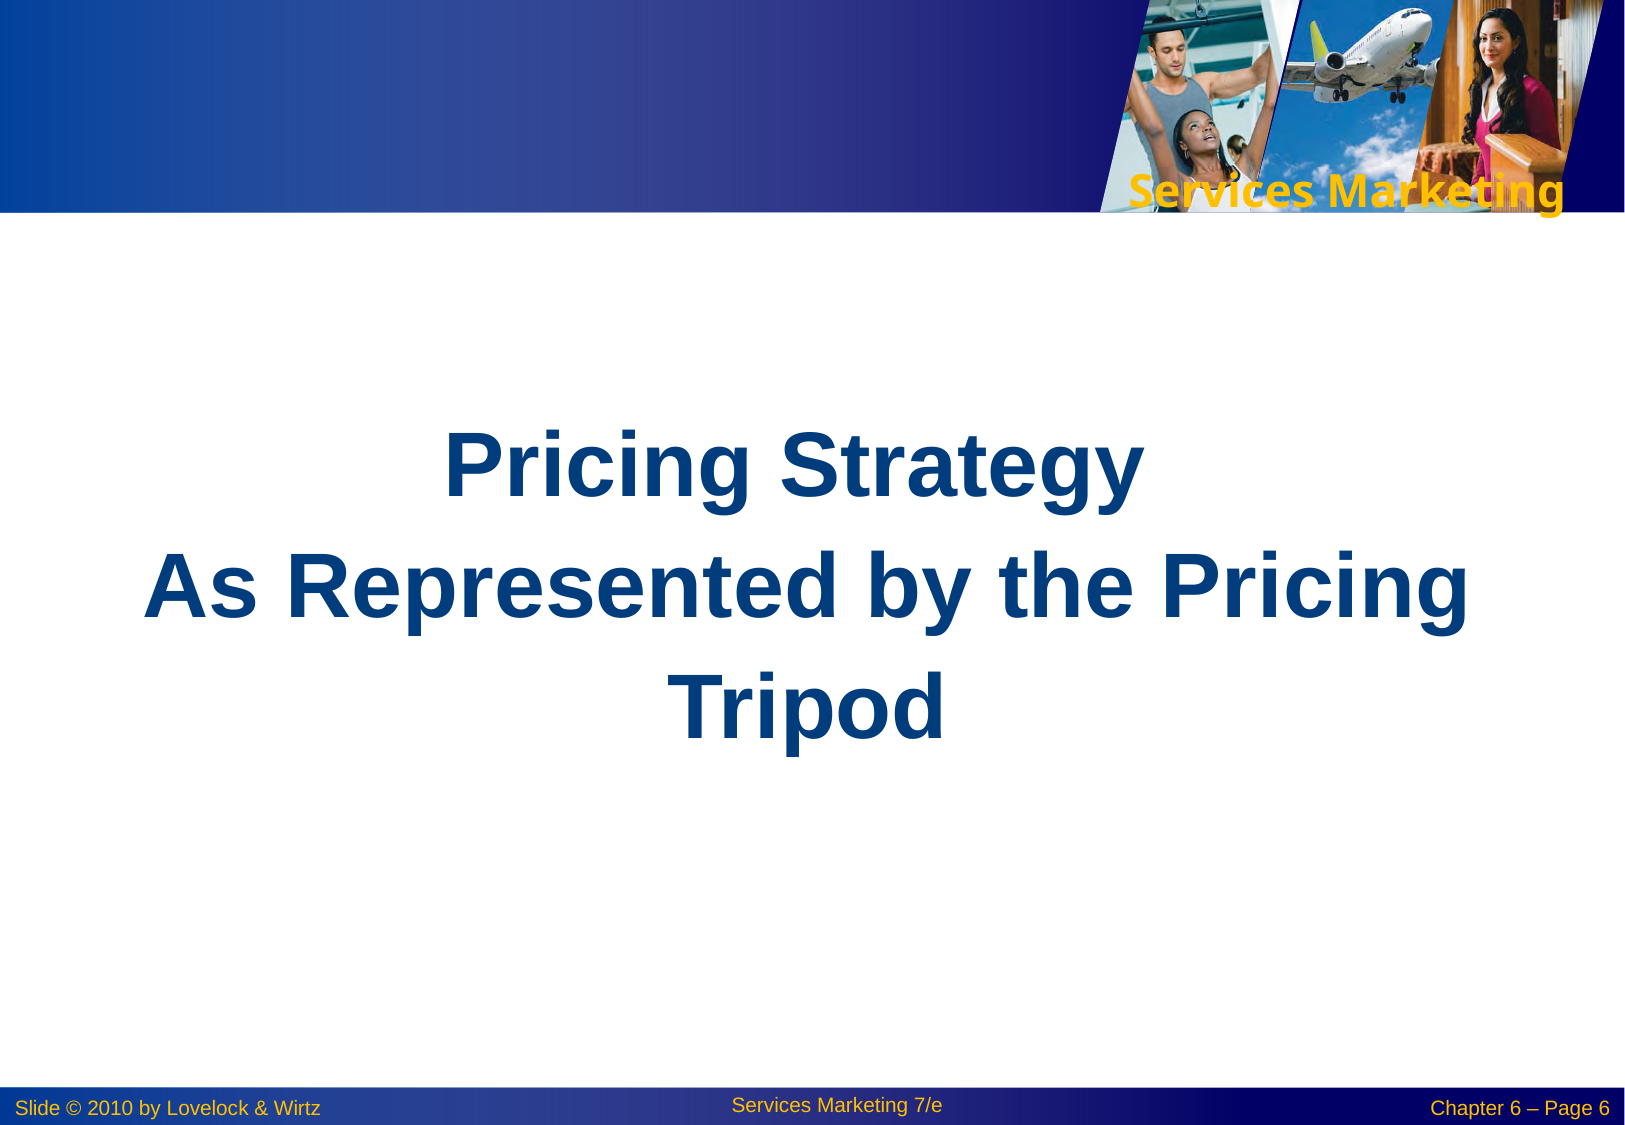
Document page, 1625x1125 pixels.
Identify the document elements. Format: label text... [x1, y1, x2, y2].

text_box Pricing Strategy As Represented by the Pricing Tripod [115, 410, 1500, 740]
picture [1100, 0, 1604, 213]
picture [1162, 186, 1172, 192]
picture [1546, 187, 1556, 202]
